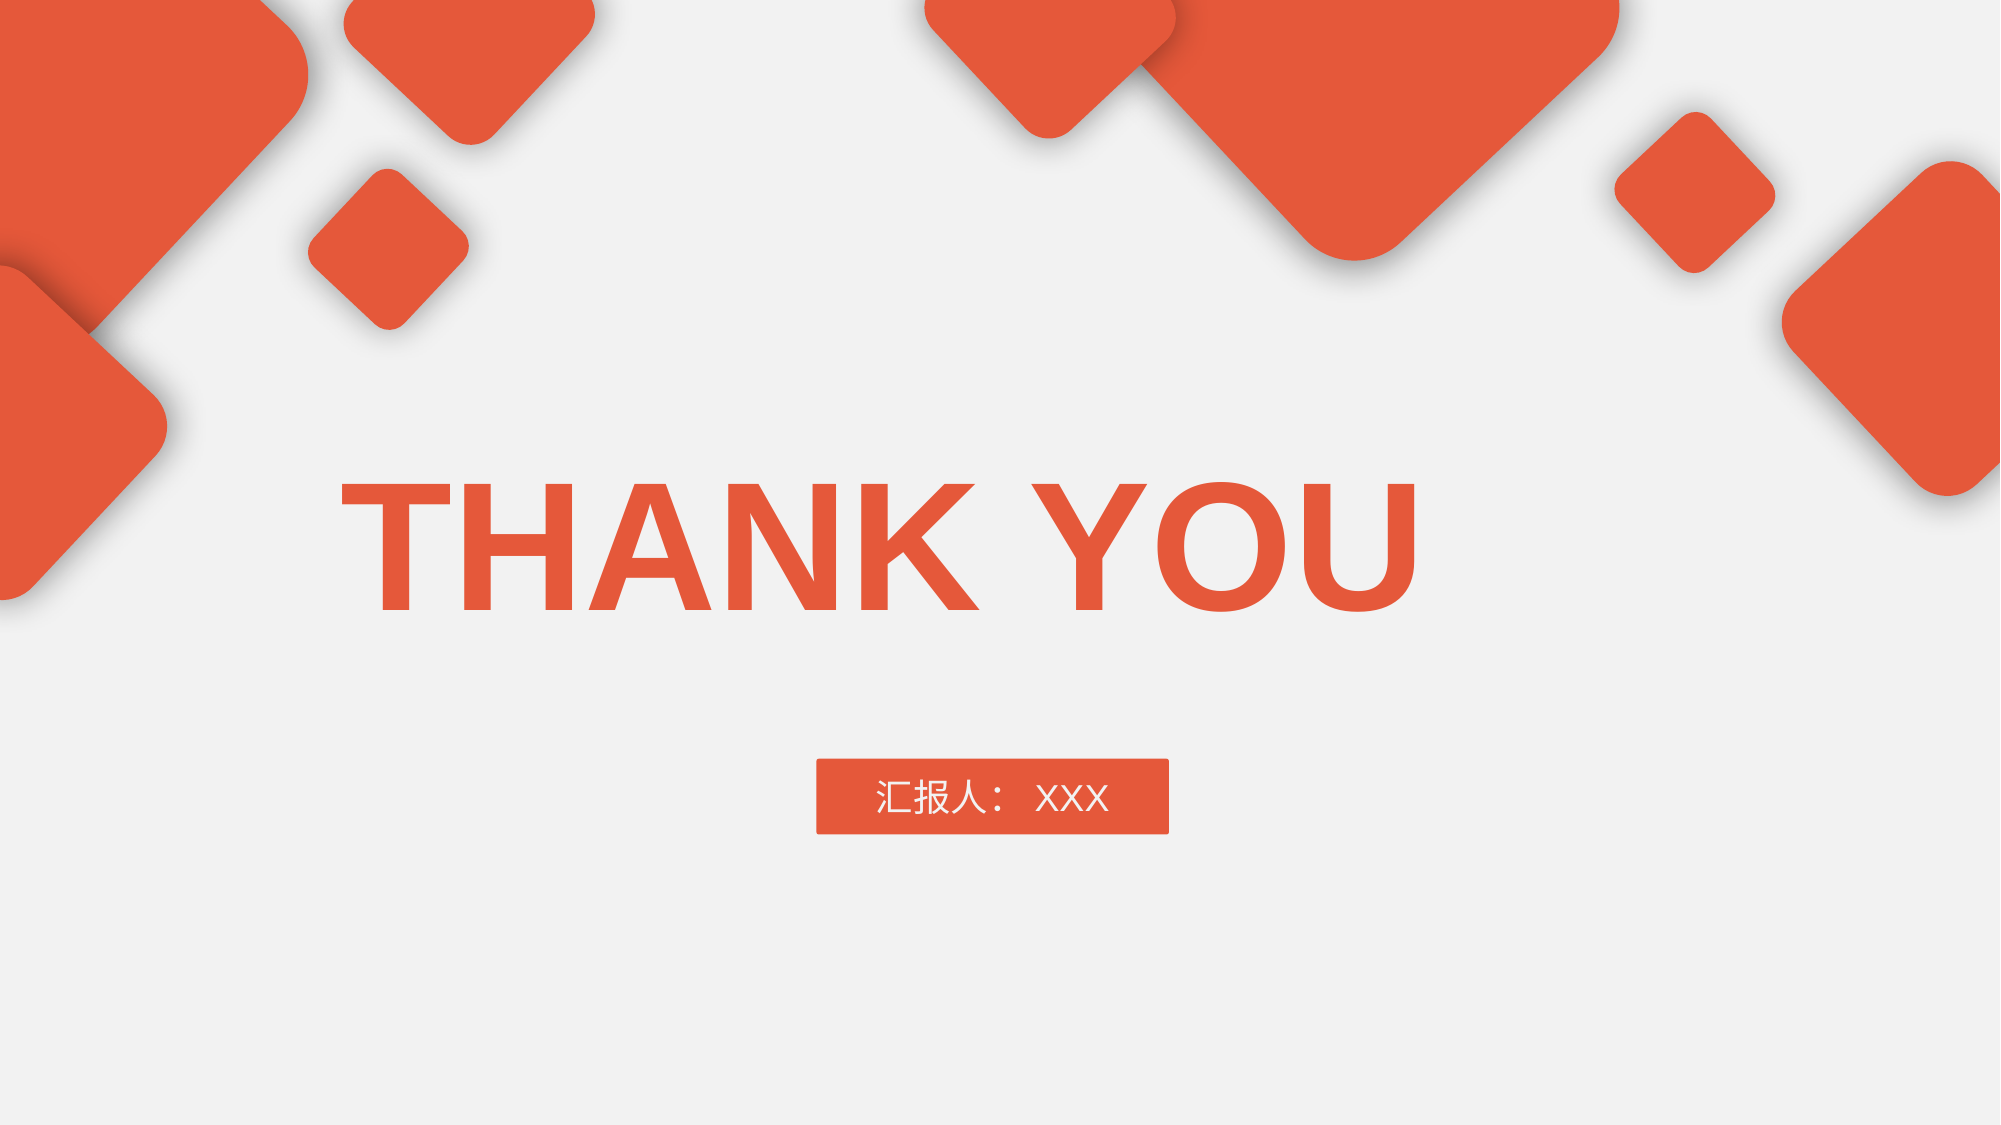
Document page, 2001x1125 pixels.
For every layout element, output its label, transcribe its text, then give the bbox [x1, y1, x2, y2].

text_box 汇报人：XXX [815, 757, 1170, 836]
text_box THANK YOU [325, 420, 1660, 655]
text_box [0, 0, 567, 566]
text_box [952, 0, 2000, 462]
